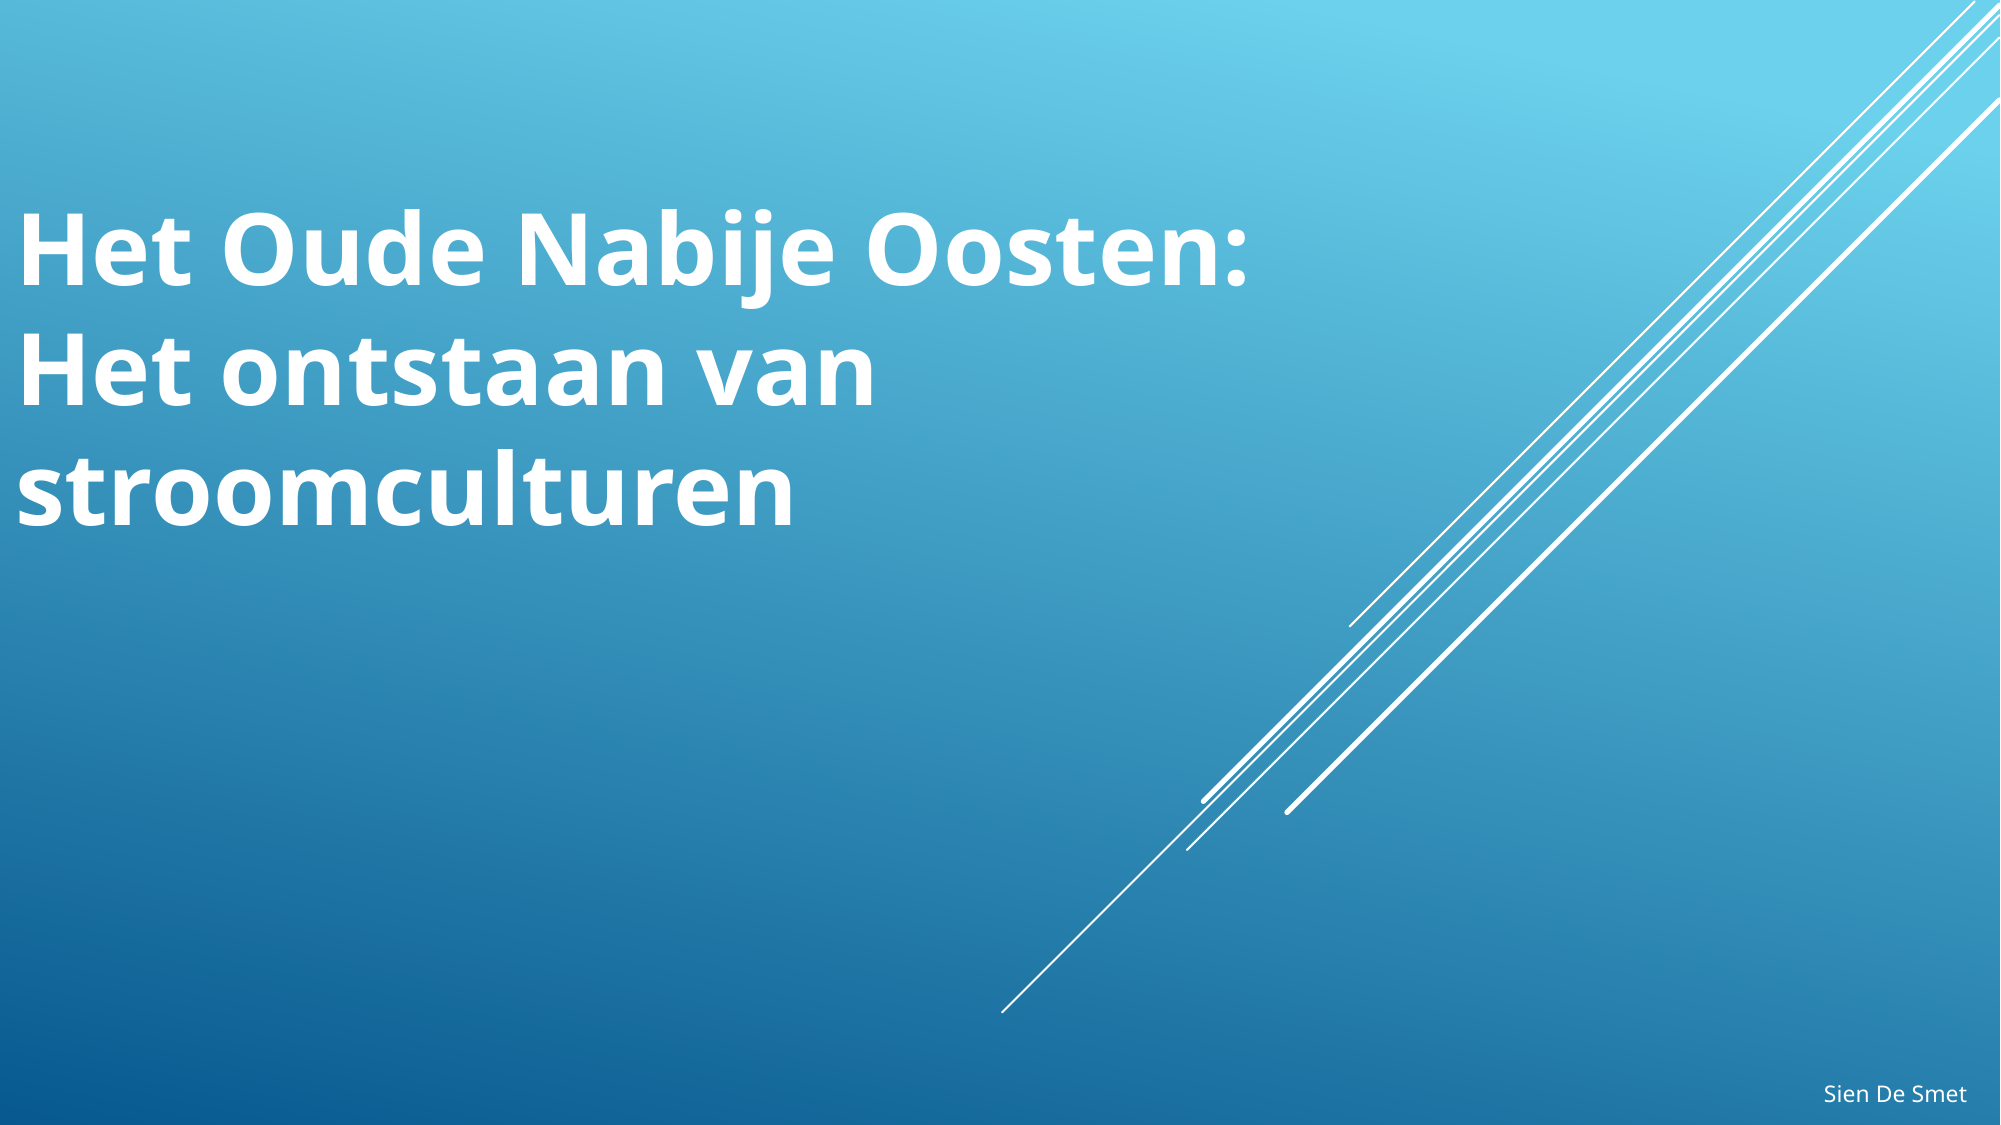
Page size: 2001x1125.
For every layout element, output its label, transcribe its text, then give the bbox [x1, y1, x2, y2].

subtitle Het Oude Nabije Oosten: Het ontstaan van stroomculturen [0, 178, 1604, 644]
text_box Sien De Smet [1809, 1071, 2000, 1125]
